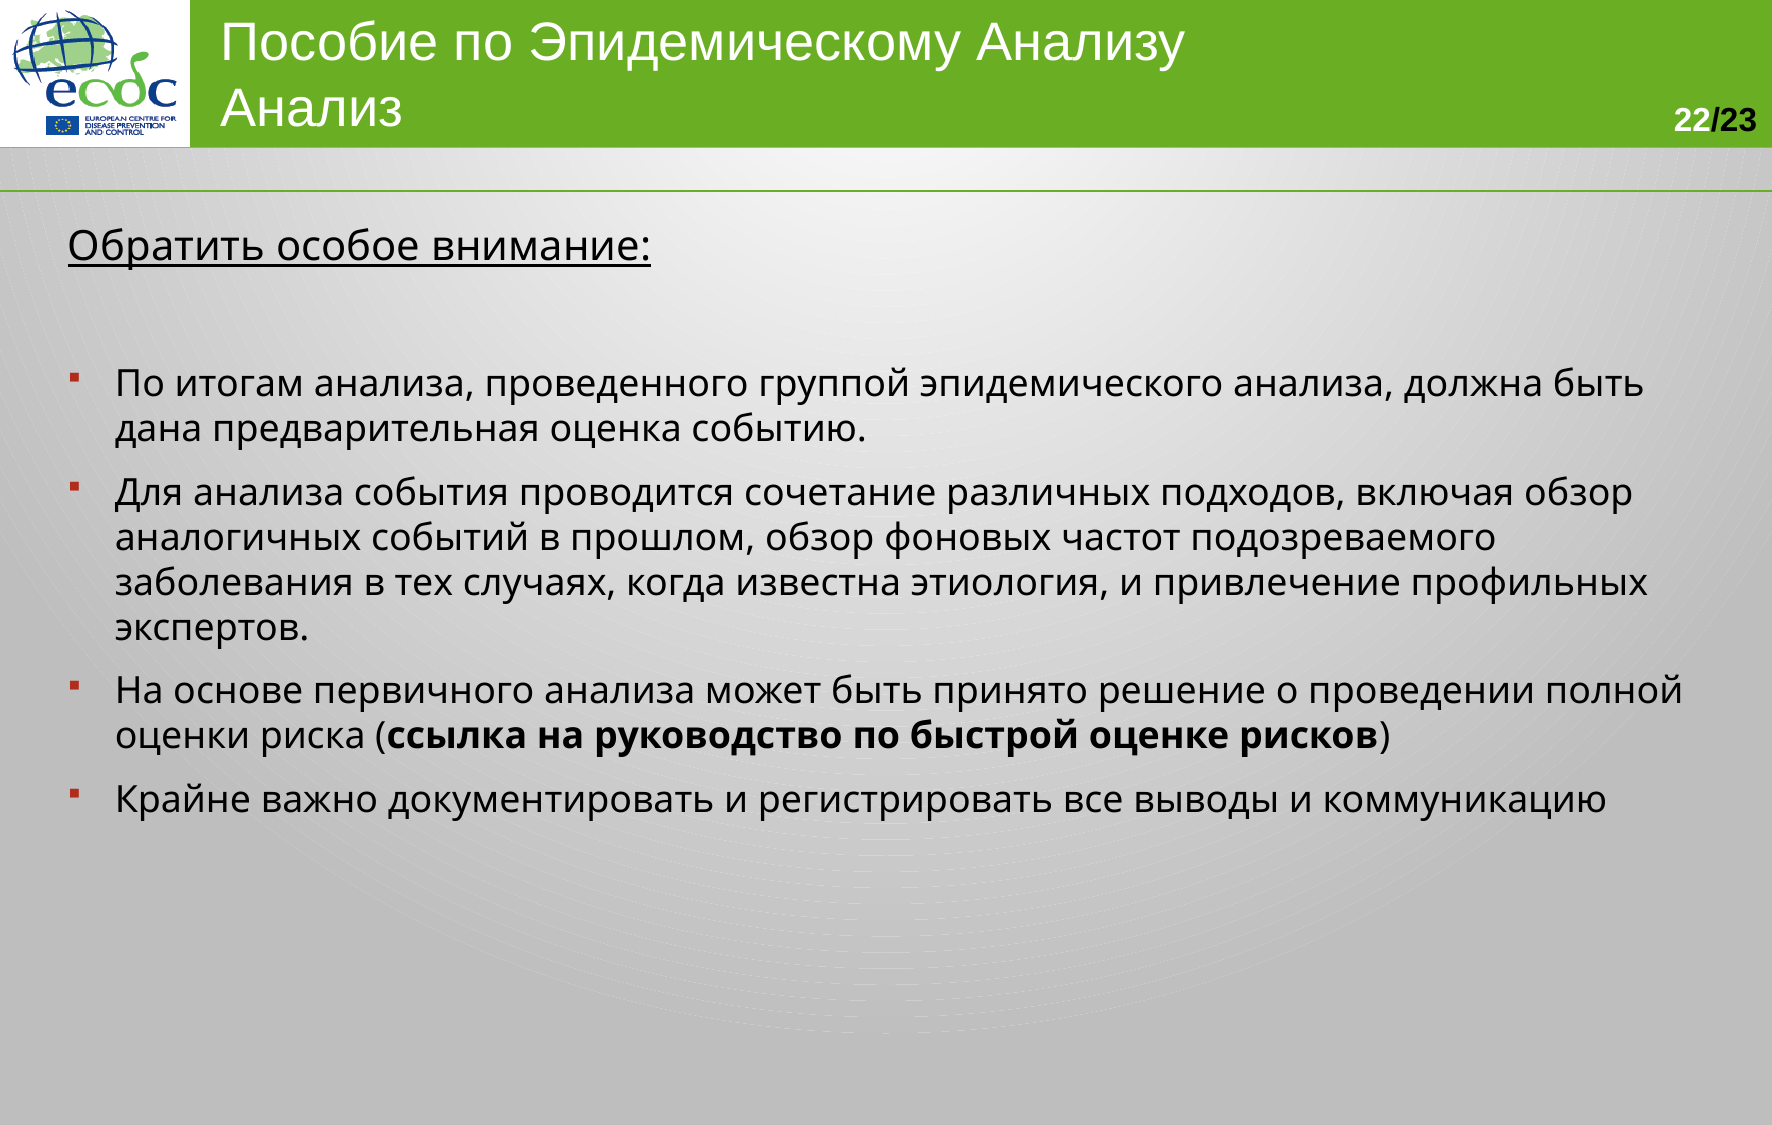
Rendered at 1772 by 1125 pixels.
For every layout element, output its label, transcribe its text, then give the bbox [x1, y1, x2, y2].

list Обратить особое внимание: По итогам анализа, проведенного группой эпидемического анализа, должна быть дана предварительная оценка событию. Для анализа события проводится сочетание различных подходов, включая обзор аналогичных событий в прошлом, обзор фоновых частот подозреваемого заболевания в тех случаях, когда известна этиология, и привлечение профильных экспертов. На основе первичного анализа может быть принято решение о проведении полной оценки риска (ссылка на руководство по быстрой оценке рисков) Крайне важно документировать и регистрировать все выводы и коммуникацию [53, 212, 1714, 973]
picture [0, 0, 190, 147]
